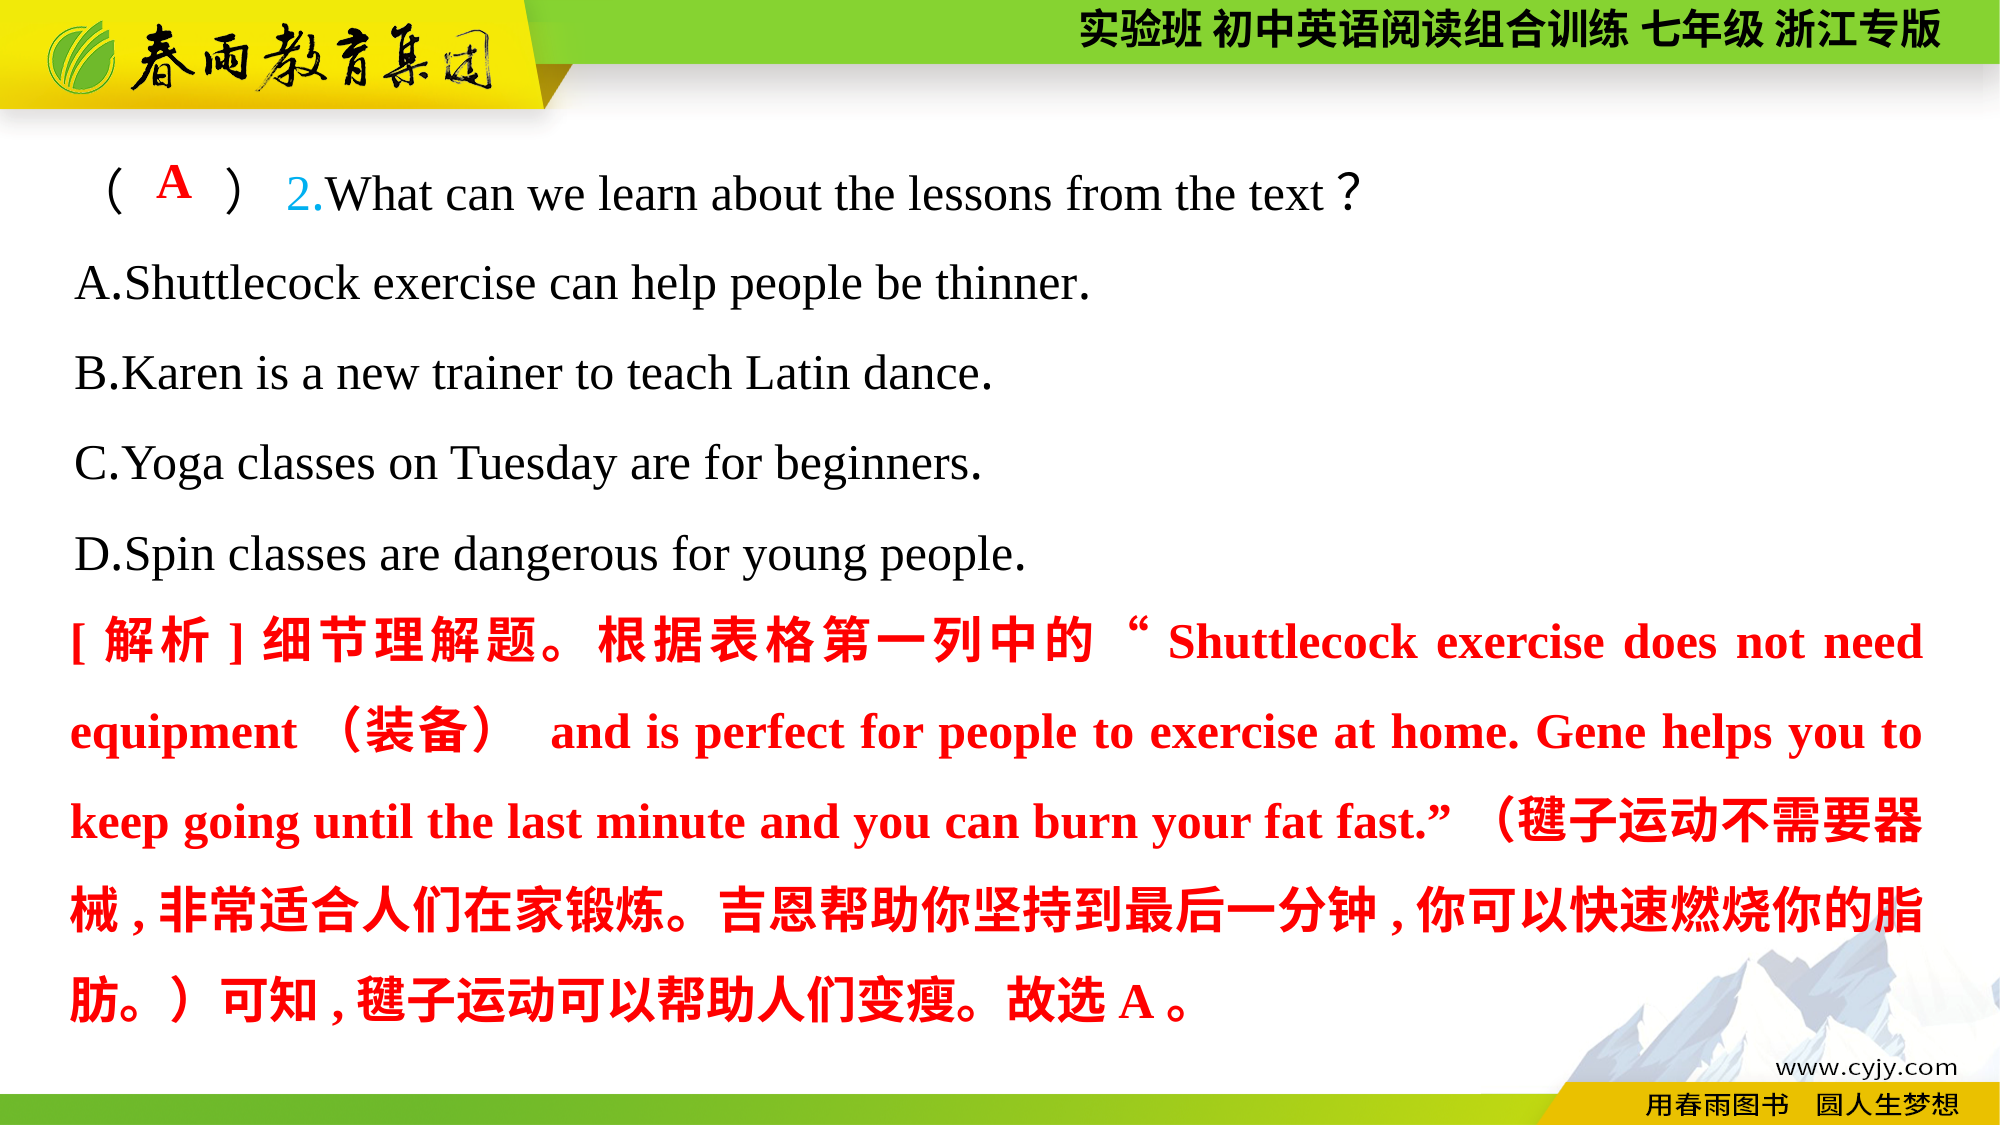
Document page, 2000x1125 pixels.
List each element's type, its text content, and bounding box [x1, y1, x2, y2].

text_box [解析]细节理解题。根据表格第一列中的“Shuttlecock exercise does not need equipment（装备） and is perfect for people to exercise at home. Gene helps you to keep going until the last minute and you can burn your fat fast.”（毽子运动不需要器械,非常适合人们在家锻炼。吉恩帮助你坚持到最后一分钟,你可以快速燃烧你的脂肪。）可知,毽子运动可以帮助人们变瘦。故选A。 [54, 571, 1939, 1037]
picture [0, 0, 2000, 1125]
list （ ）2.What can we learn about the lessons from the text？ A.Shuttlecock exercise can help people be thinner. B.Karen is a new trainer to teach Latin dance. C.Yoga classes on Tuesday are for beginners. D.Spin classes are dangerous for young people. [59, 122, 1944, 592]
text_box A [141, 141, 208, 217]
